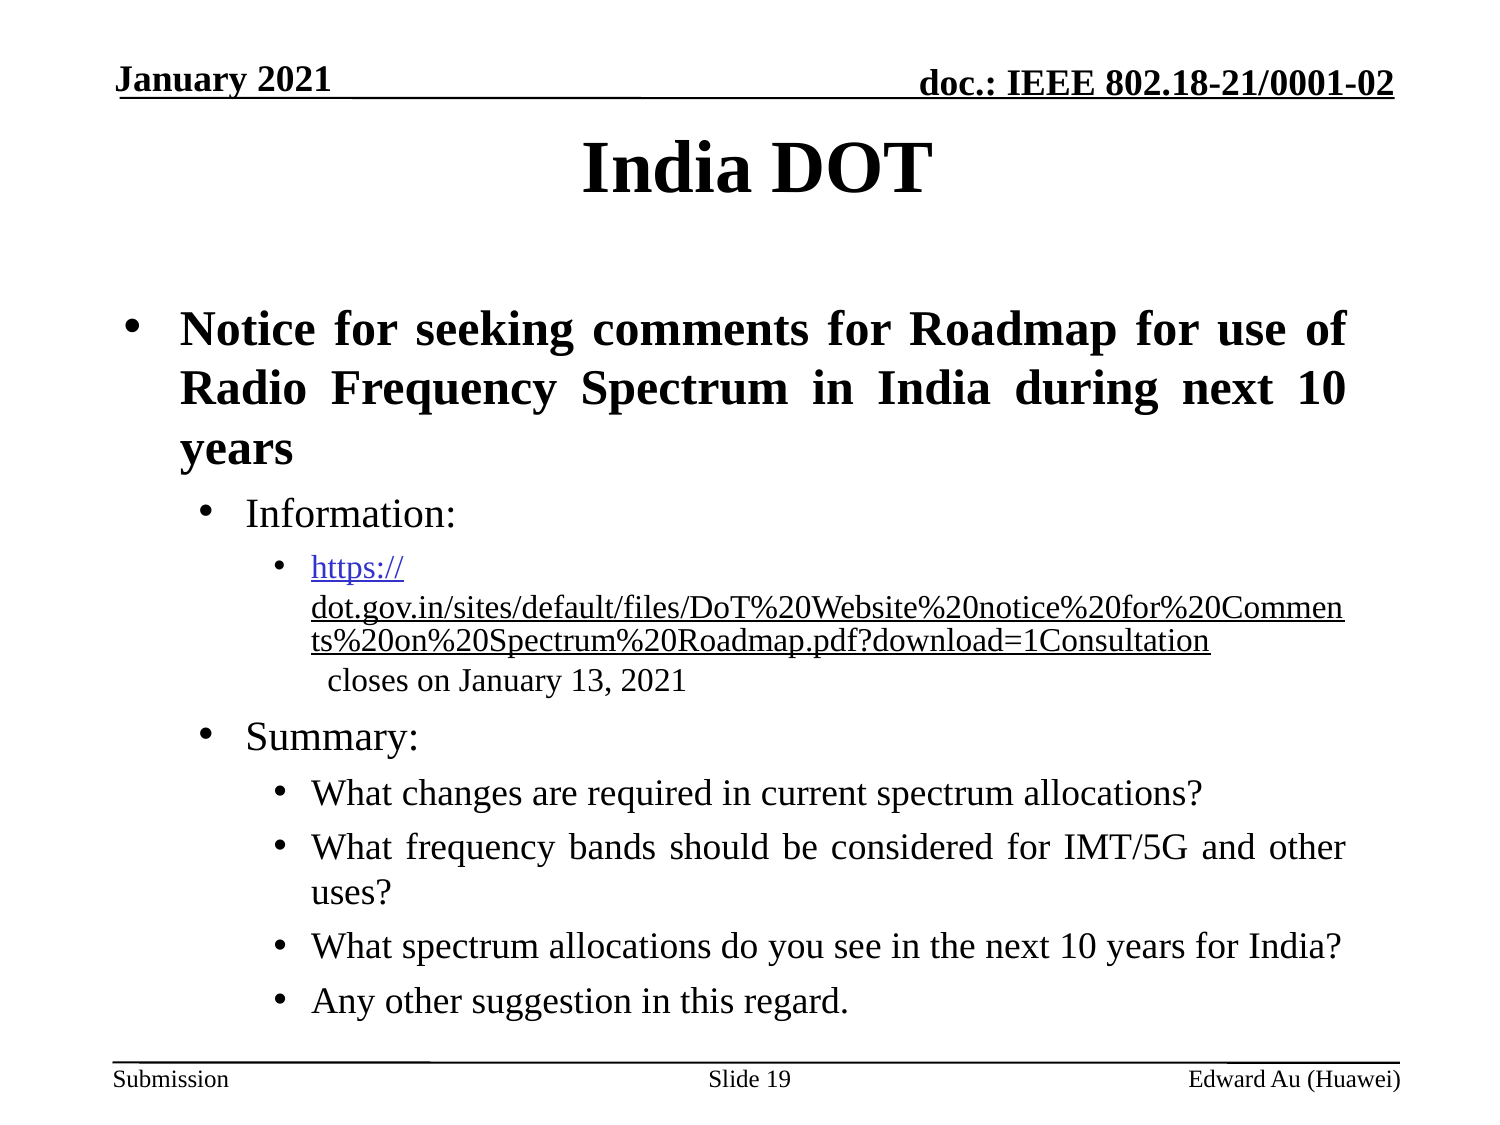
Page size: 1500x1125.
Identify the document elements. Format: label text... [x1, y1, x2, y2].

list Notice for seeking comments for Roadmap for use of Radio Frequency Spectrum in India during next 10 years Information: https://dot.gov.in/sites/default/files/DoT%20Website%20notice%20for%20Comments%20on%20Spectrum%20Roadmap.pdf?download=1Consultation closes on January 13, 2021 Summary: What changes are required in current spectrum allocations? What frequency bands should be considered for IMT/5G and other uses? What spectrum allocations do you see in the next 10 years for India? Any other suggestion in this regard. [108, 287, 1363, 1063]
slide_number Slide 19 [699, 1061, 800, 1123]
footer Edward Au (Huawei) [902, 1061, 1402, 1093]
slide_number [114, 54, 493, 100]
title India DOT [120, 99, 1396, 226]
